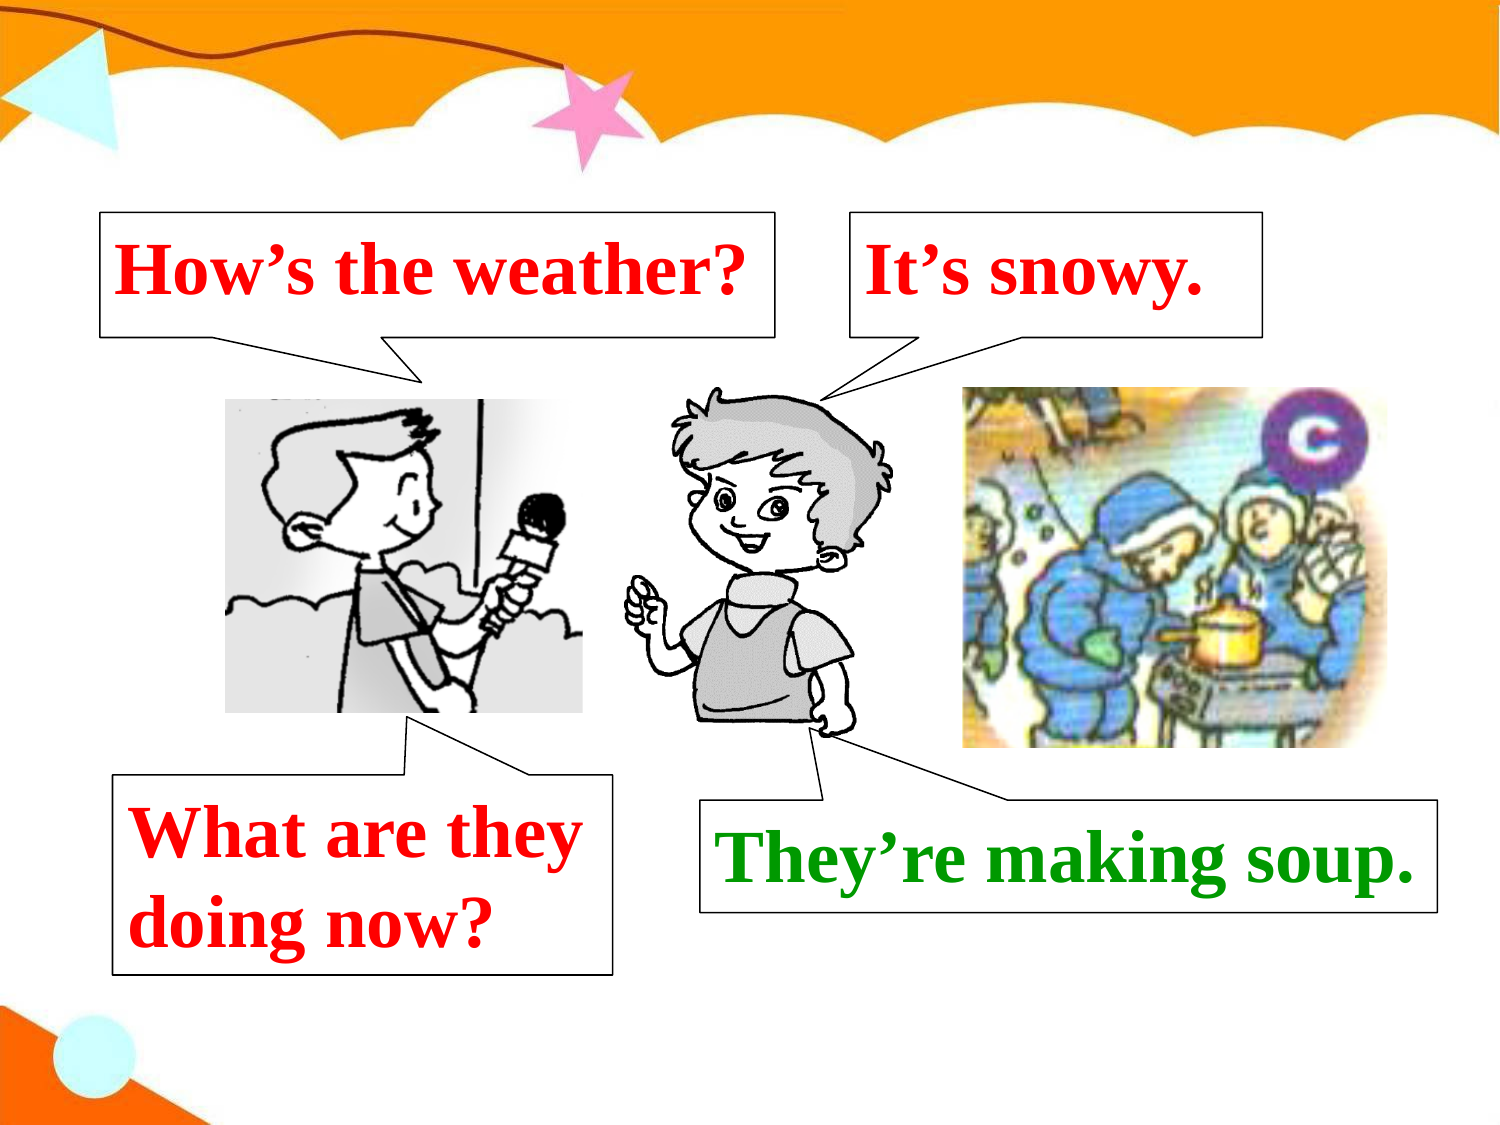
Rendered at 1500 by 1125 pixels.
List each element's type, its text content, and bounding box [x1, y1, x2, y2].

text_box It’s snowy. [844, 212, 1263, 385]
text_box How’s the weather? [99, 212, 775, 383]
text_box What are they doing now? [112, 722, 613, 976]
picture [0, 0, 1500, 1125]
text_box They’re making soup. [699, 747, 1438, 913]
